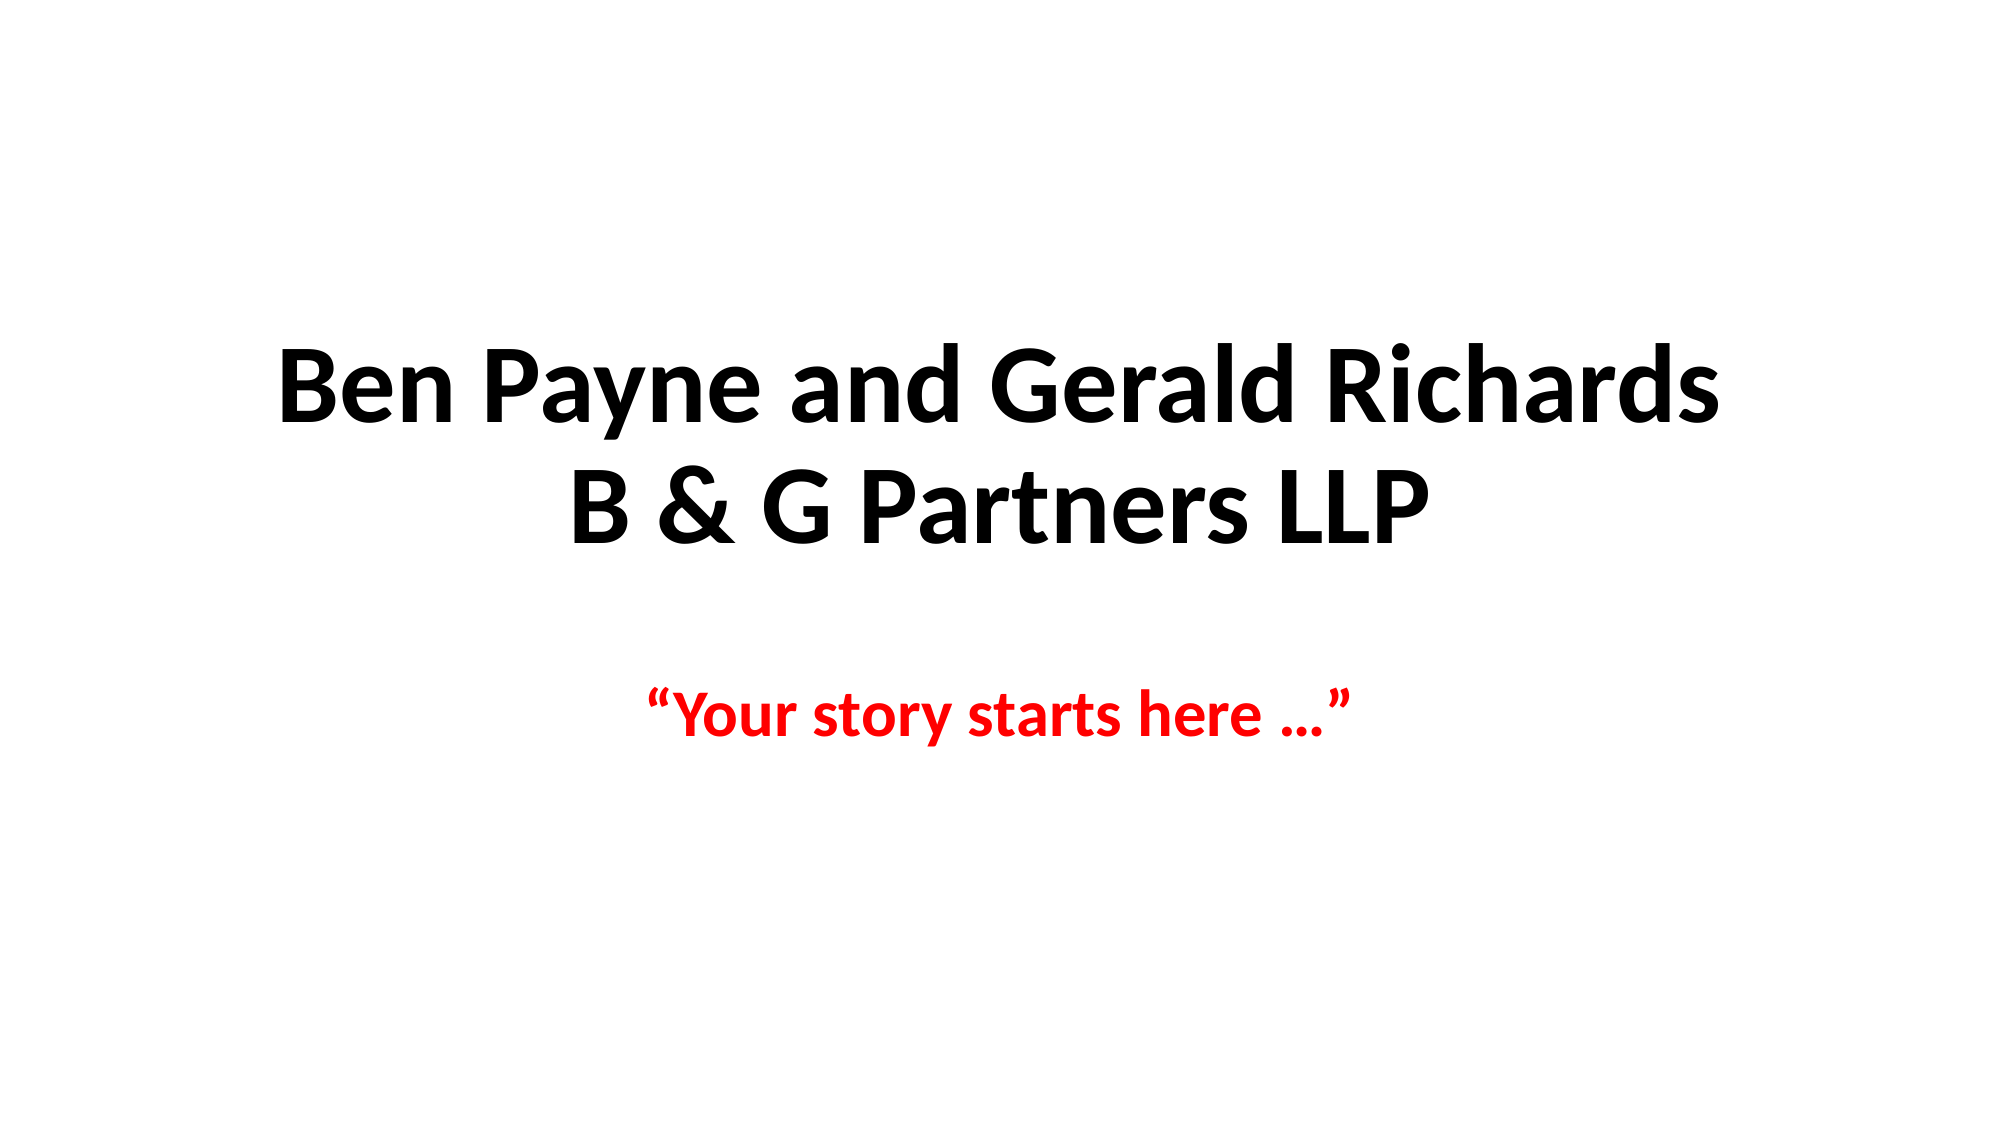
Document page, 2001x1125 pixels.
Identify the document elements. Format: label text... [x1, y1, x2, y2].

subtitle “Your story starts here …” [249, 590, 1750, 863]
title Ben Payne and Gerald Richards B & G Partners LLP [249, 184, 1750, 576]
